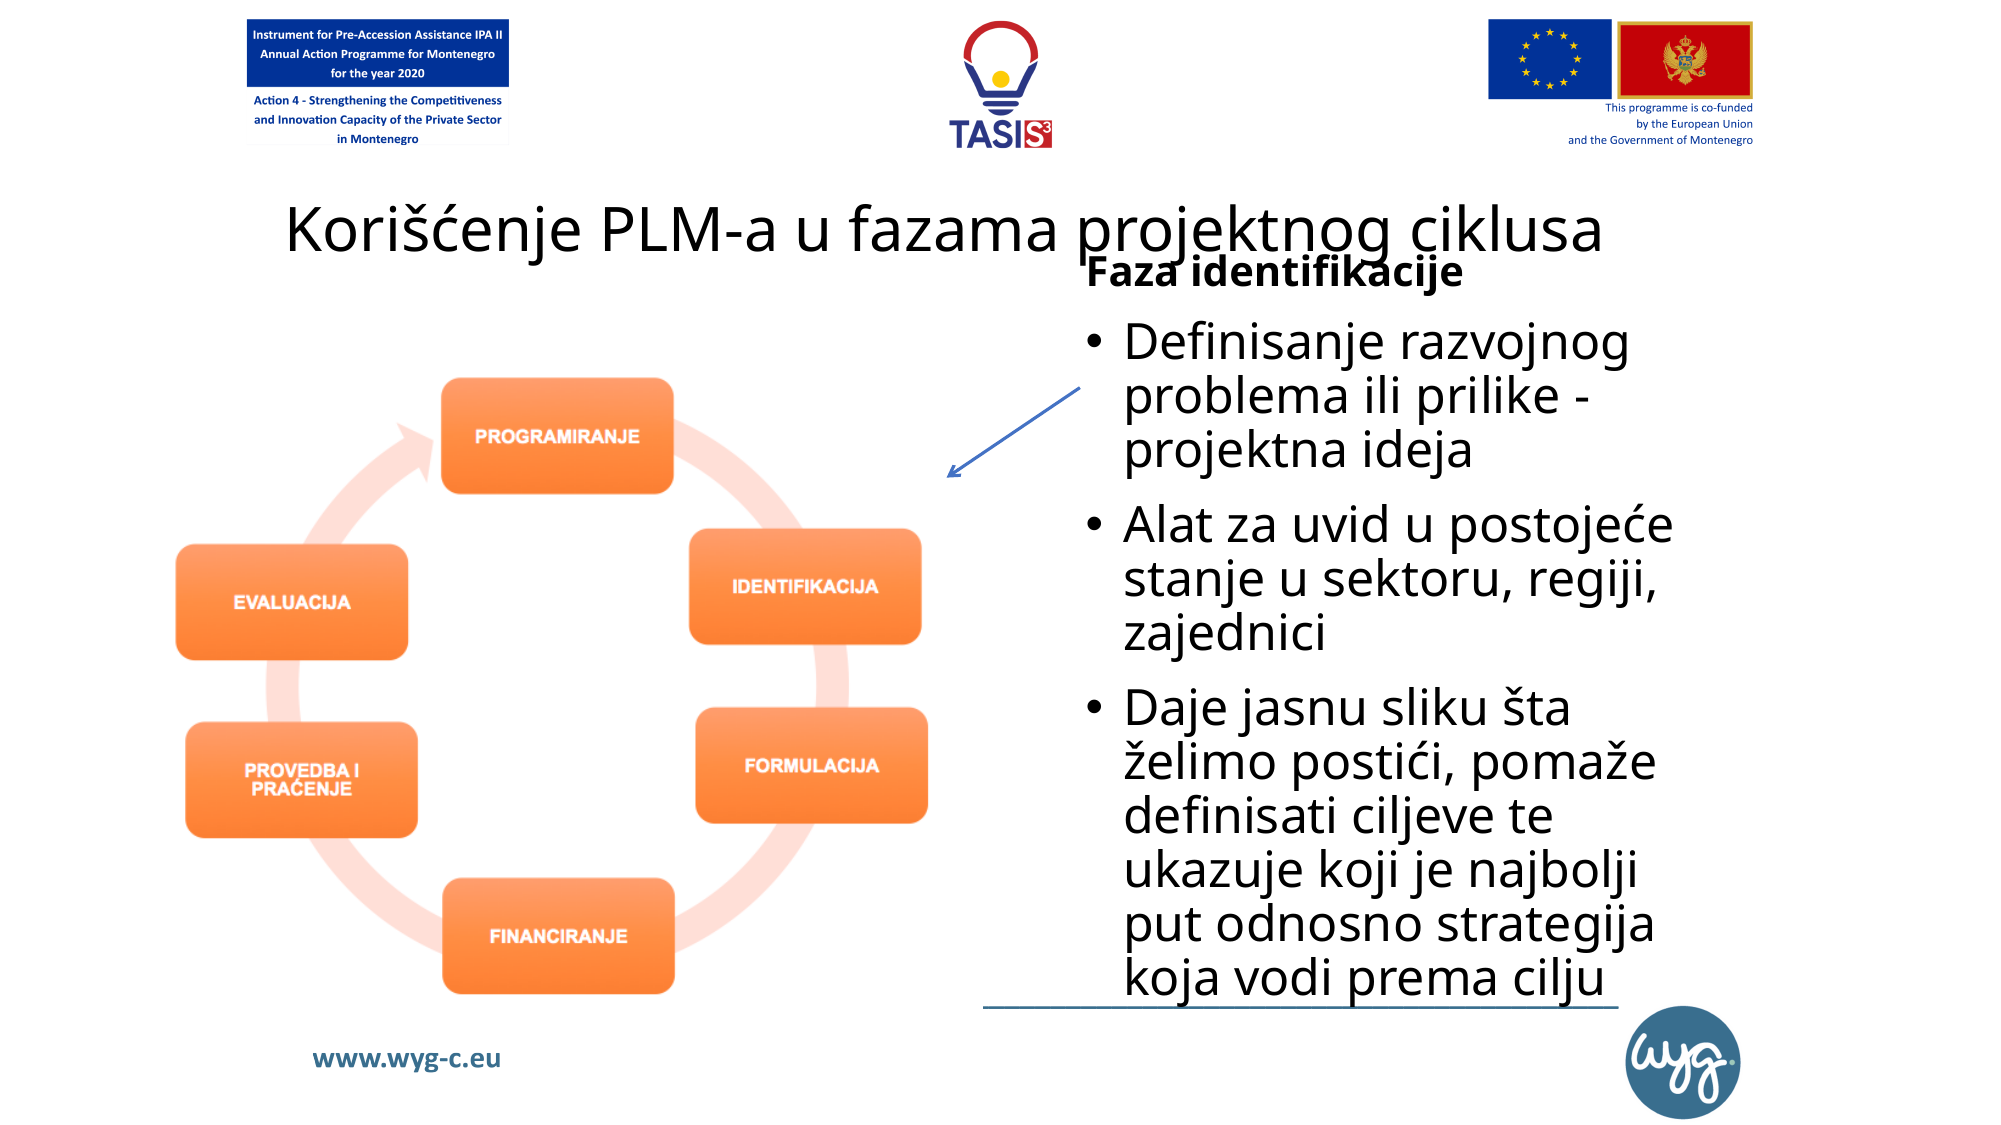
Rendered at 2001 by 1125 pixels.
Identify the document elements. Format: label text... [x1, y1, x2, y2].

picture [1739, 1000, 1743, 1125]
picture [150, 352, 1070, 1125]
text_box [946, 387, 1080, 478]
title Korišćenje PLM-a u fazama projektnog ciklusa [269, 178, 1675, 284]
list Faza identifikacije Definisanje razvojnog problema ili prilike - projektna ideja Alat za uvid u postojeće stanje u sektoru, regiji, zajednici Daje jasnu sliku šta želimo postići, pomaže definisati ciljeve te ukazuje koji je najbolji put odnosno strategija koja vodi prema cilju [1070, 243, 1739, 1125]
picture [246, 19, 1753, 149]
